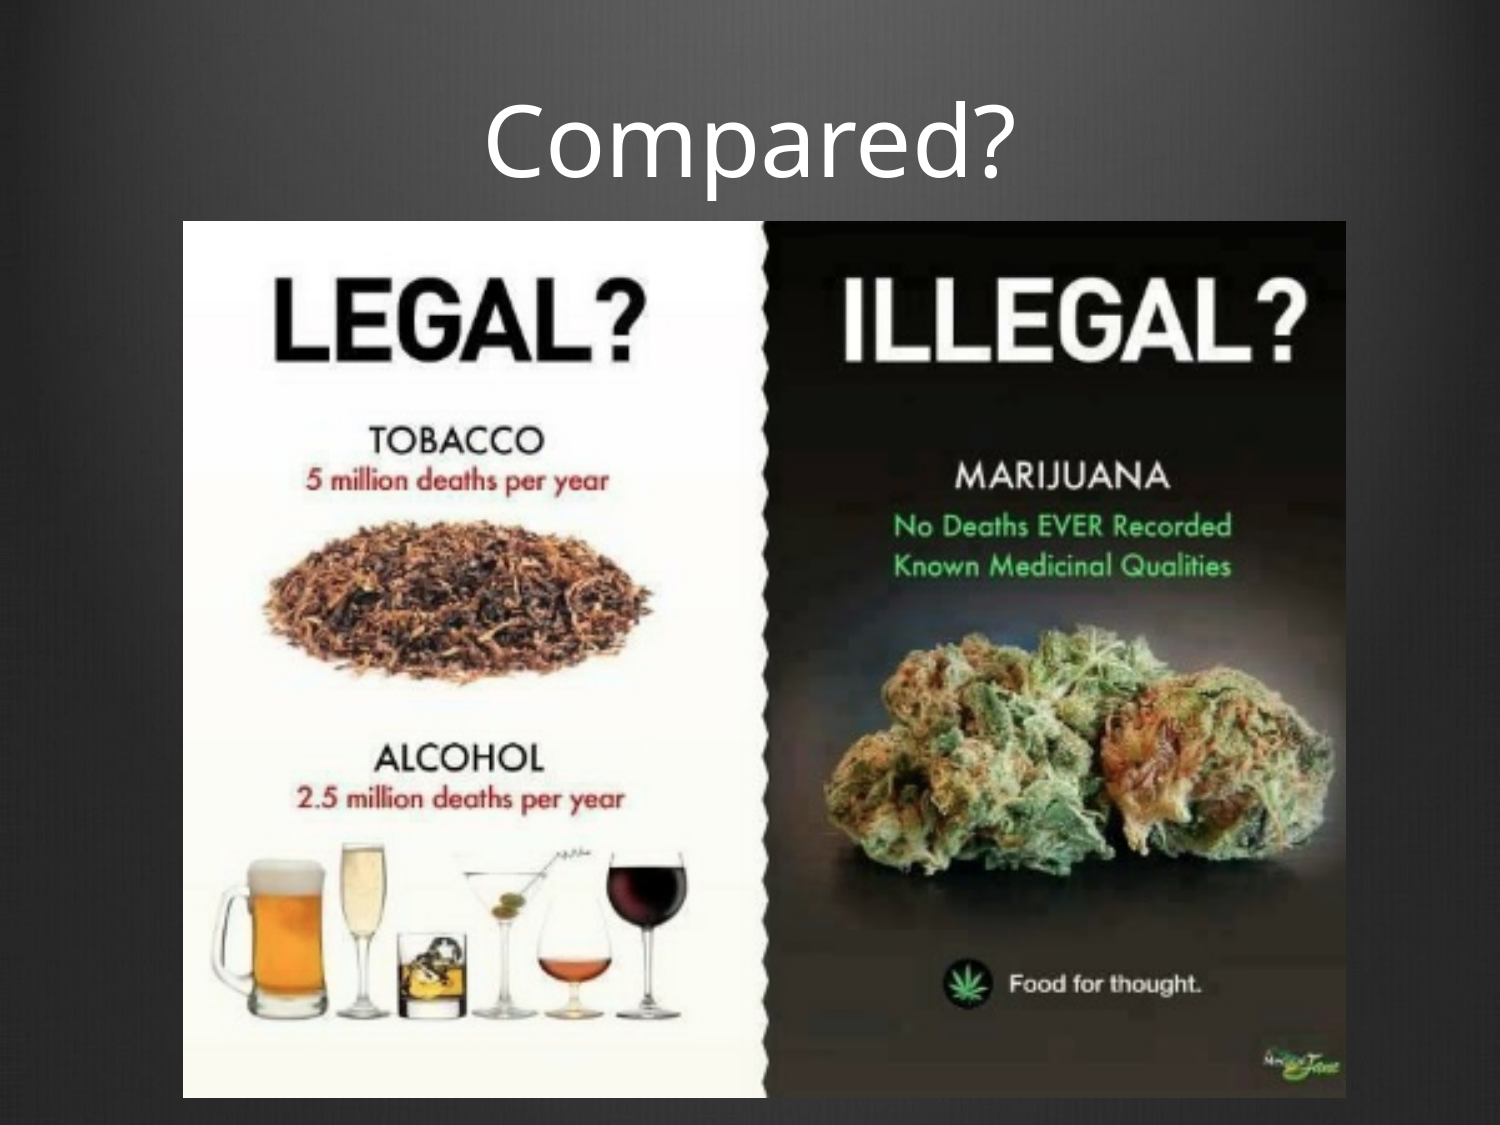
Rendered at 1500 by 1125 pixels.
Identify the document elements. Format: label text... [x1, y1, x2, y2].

title Compared? [112, 19, 1388, 255]
picture [183, 221, 1346, 1098]
